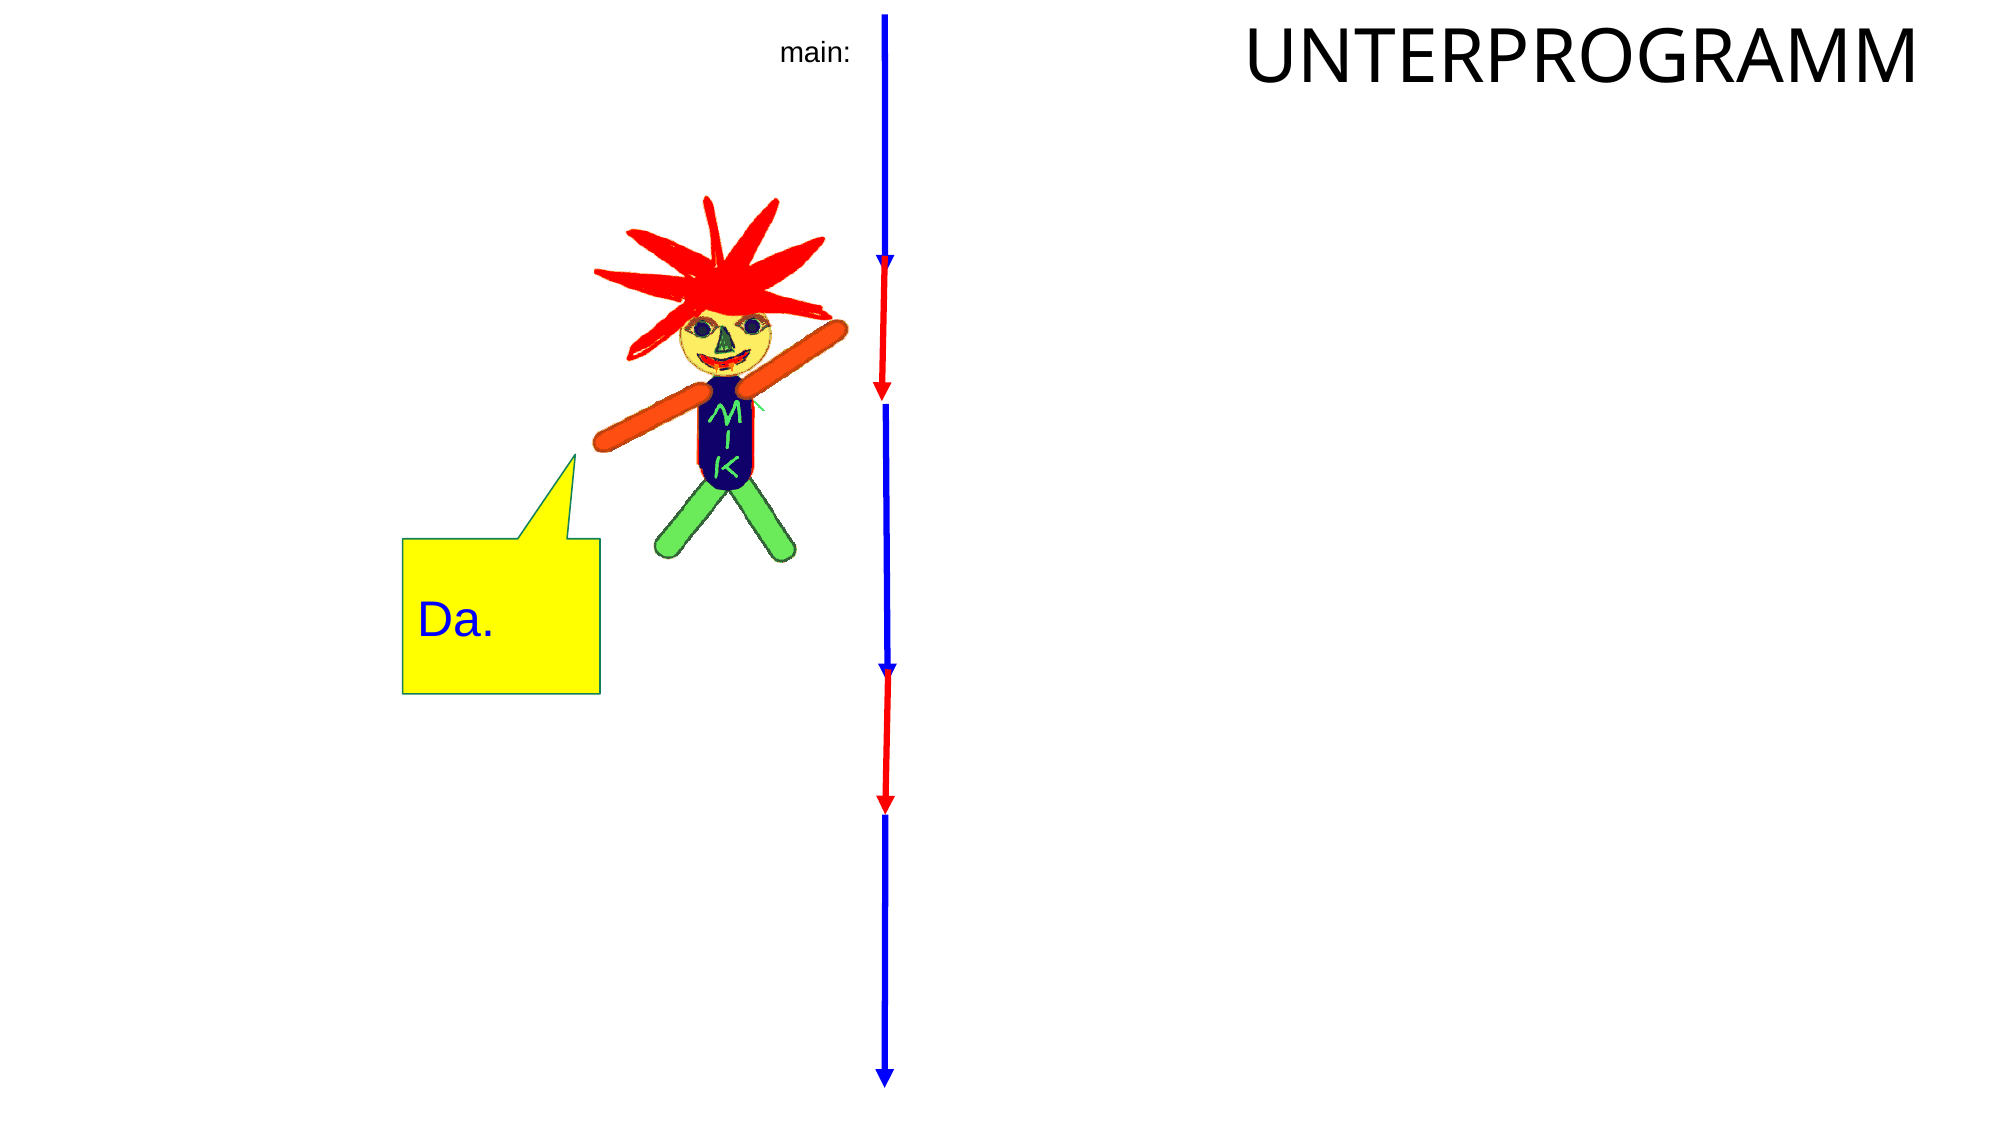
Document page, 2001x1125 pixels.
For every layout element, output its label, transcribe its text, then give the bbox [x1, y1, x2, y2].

text_box main: [764, 17, 881, 98]
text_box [884, 669, 889, 815]
text_box Da. [402, 478, 601, 694]
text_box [881, 255, 885, 402]
picture [564, 186, 865, 572]
title UNTERPROGRAMM [1228, 0, 2000, 116]
